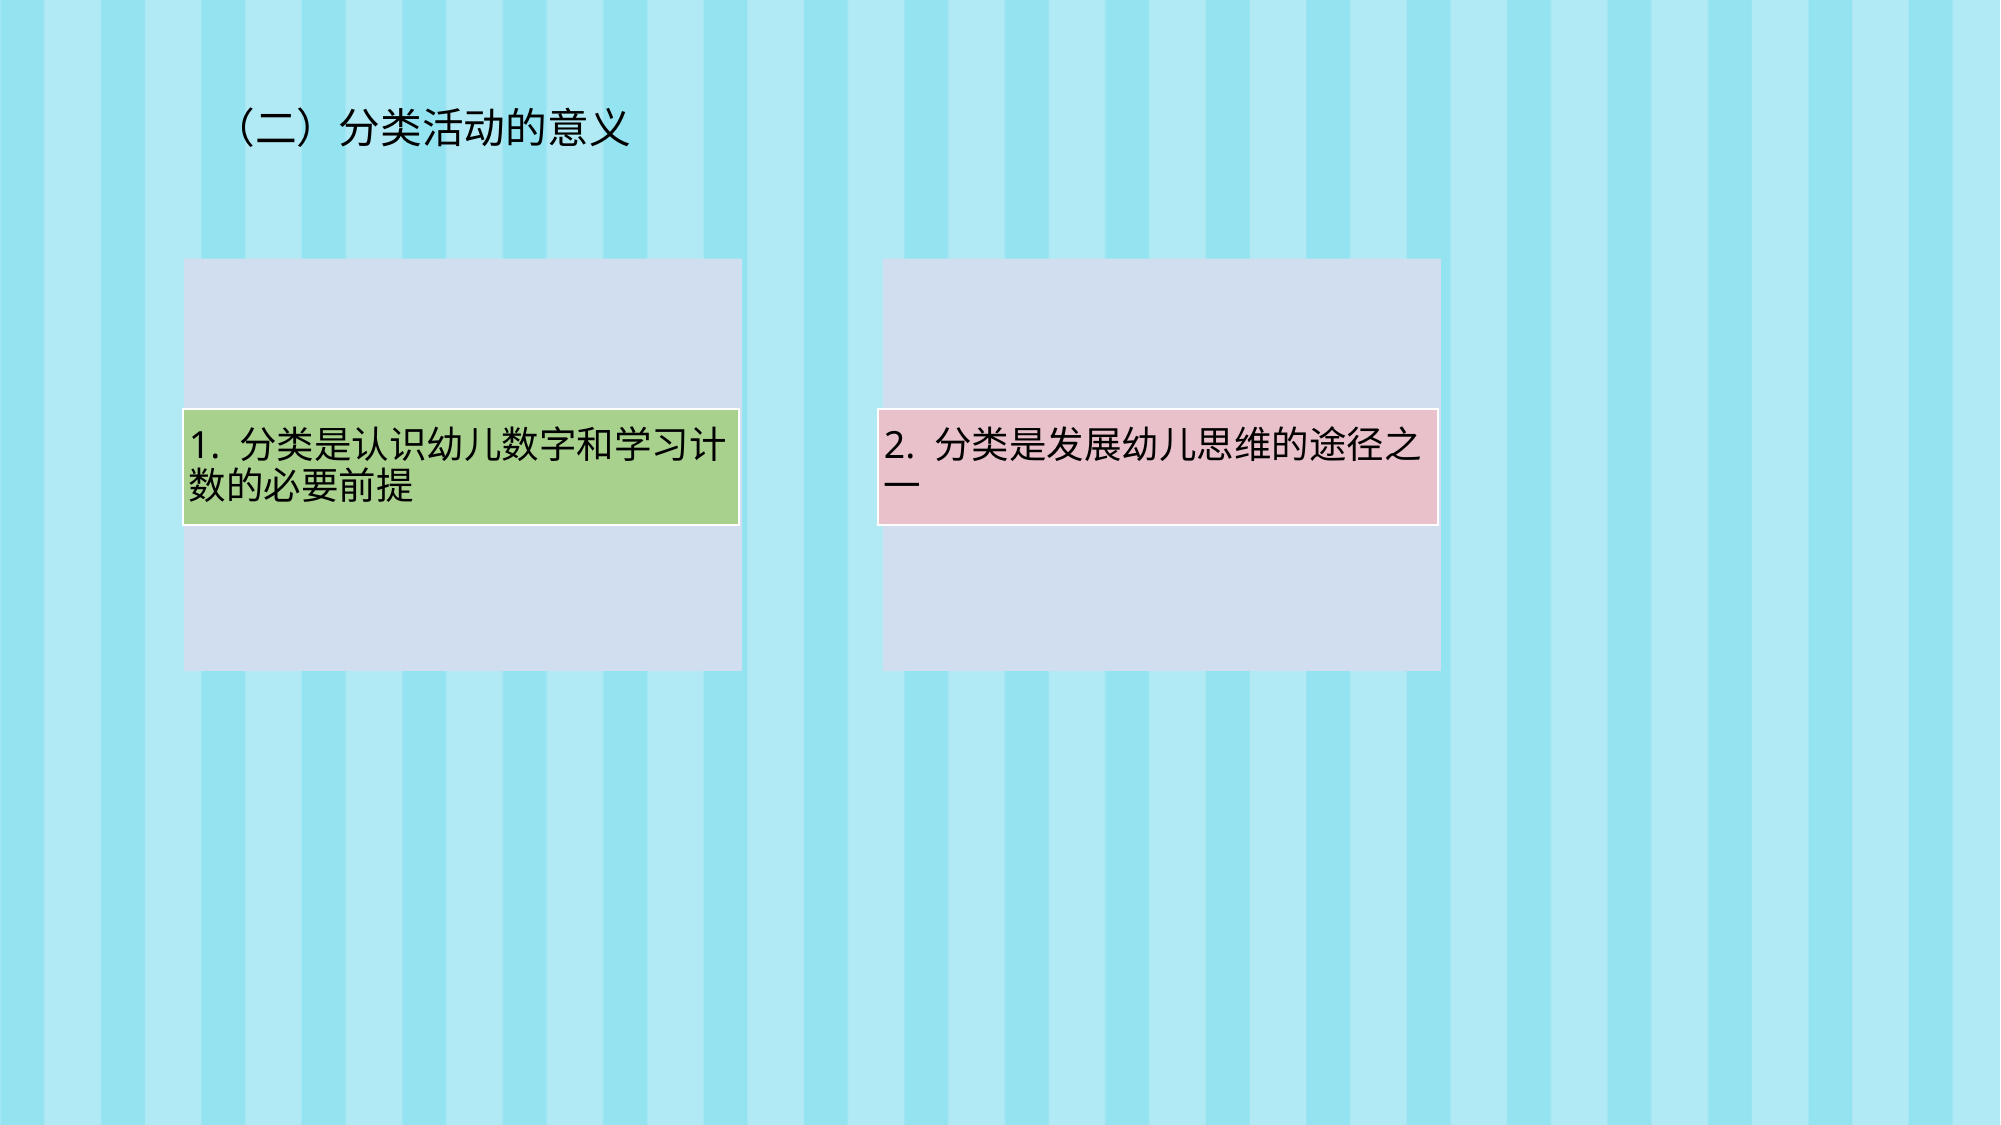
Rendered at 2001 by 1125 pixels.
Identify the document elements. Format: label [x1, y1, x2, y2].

text_box [183, 40, 1517, 930]
picture [0, 0, 2000, 1125]
